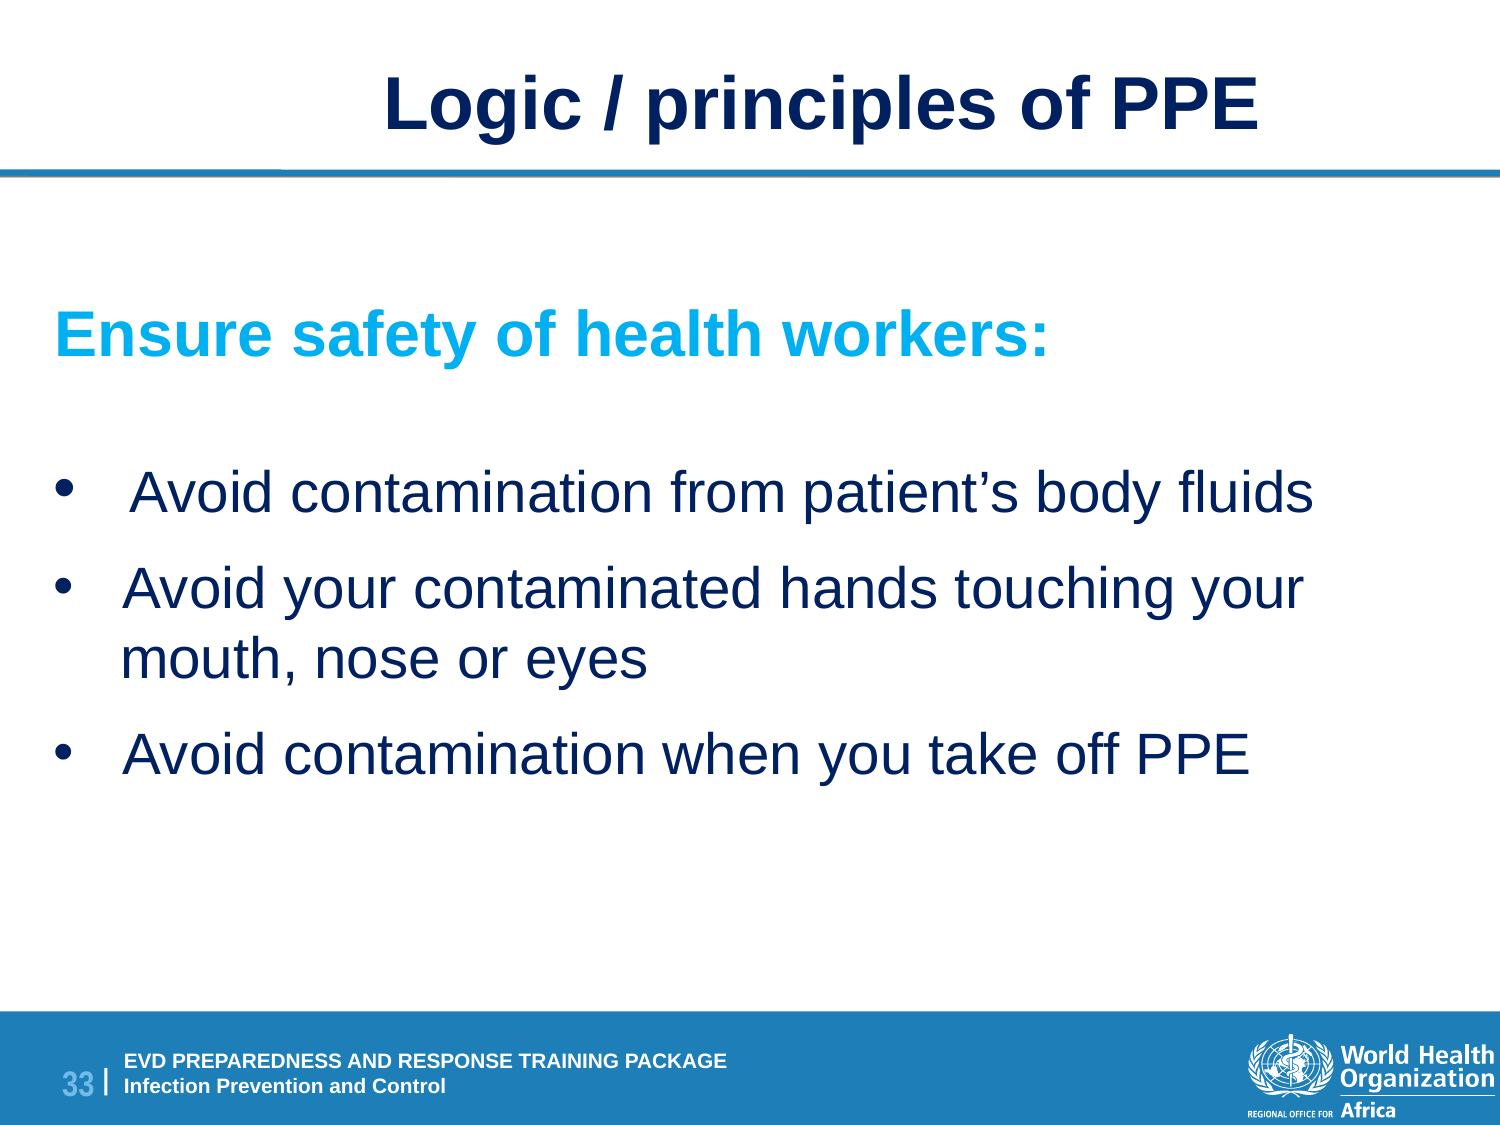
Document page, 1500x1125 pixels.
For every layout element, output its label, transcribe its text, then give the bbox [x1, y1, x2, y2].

text_box Ensure safety of health workers: Avoid contamination from patient’s body fluids Avoid your contaminated hands touching your mouth, nose or eyes Avoid contamination when you take off PPE [53, 290, 1483, 787]
title Logic / principles of PPE [0, 0, 1500, 185]
